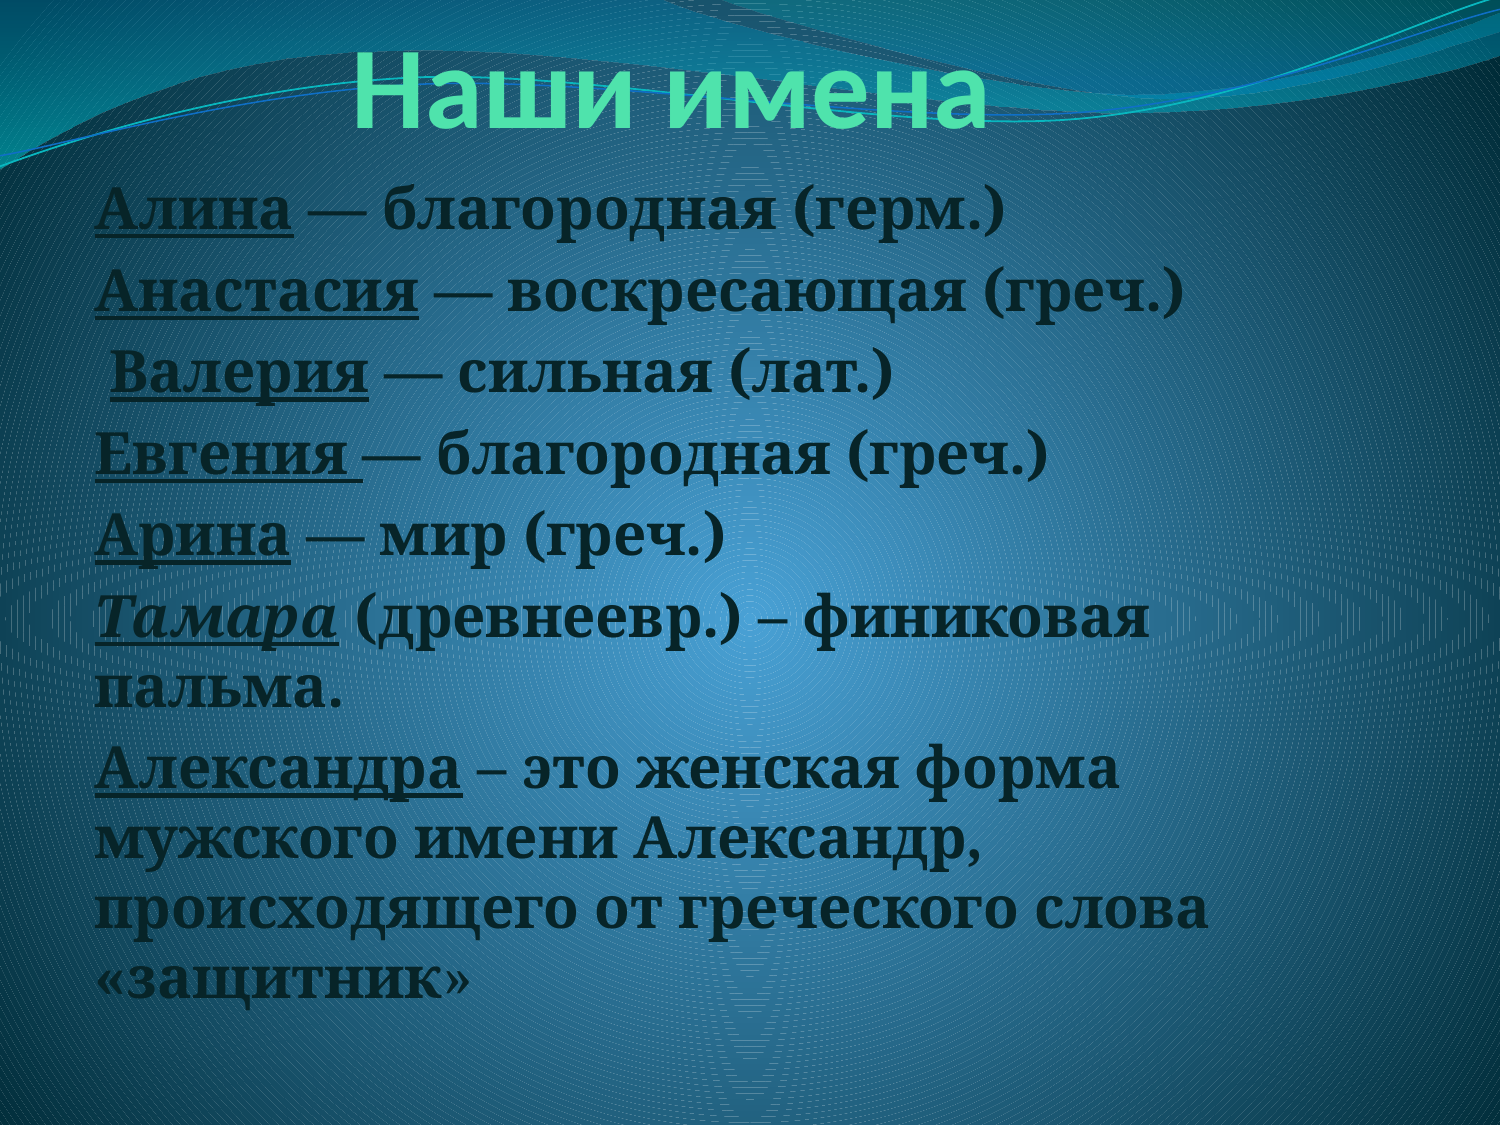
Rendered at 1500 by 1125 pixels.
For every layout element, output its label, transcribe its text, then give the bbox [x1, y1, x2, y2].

list Алина — благородная (герм.) Анастасия — воскресающая (греч.) Валерия — сильная (лат.) Евгения — благородная (греч.) Арина — мир (греч.) Тамара (древнеевр.) – финиковая пальма. Александра – это женская форма мужского имени Александр, происходящего от греческого слова «защитник» [86, 164, 1362, 1043]
title Наши имена [86, 82, 1362, 153]
